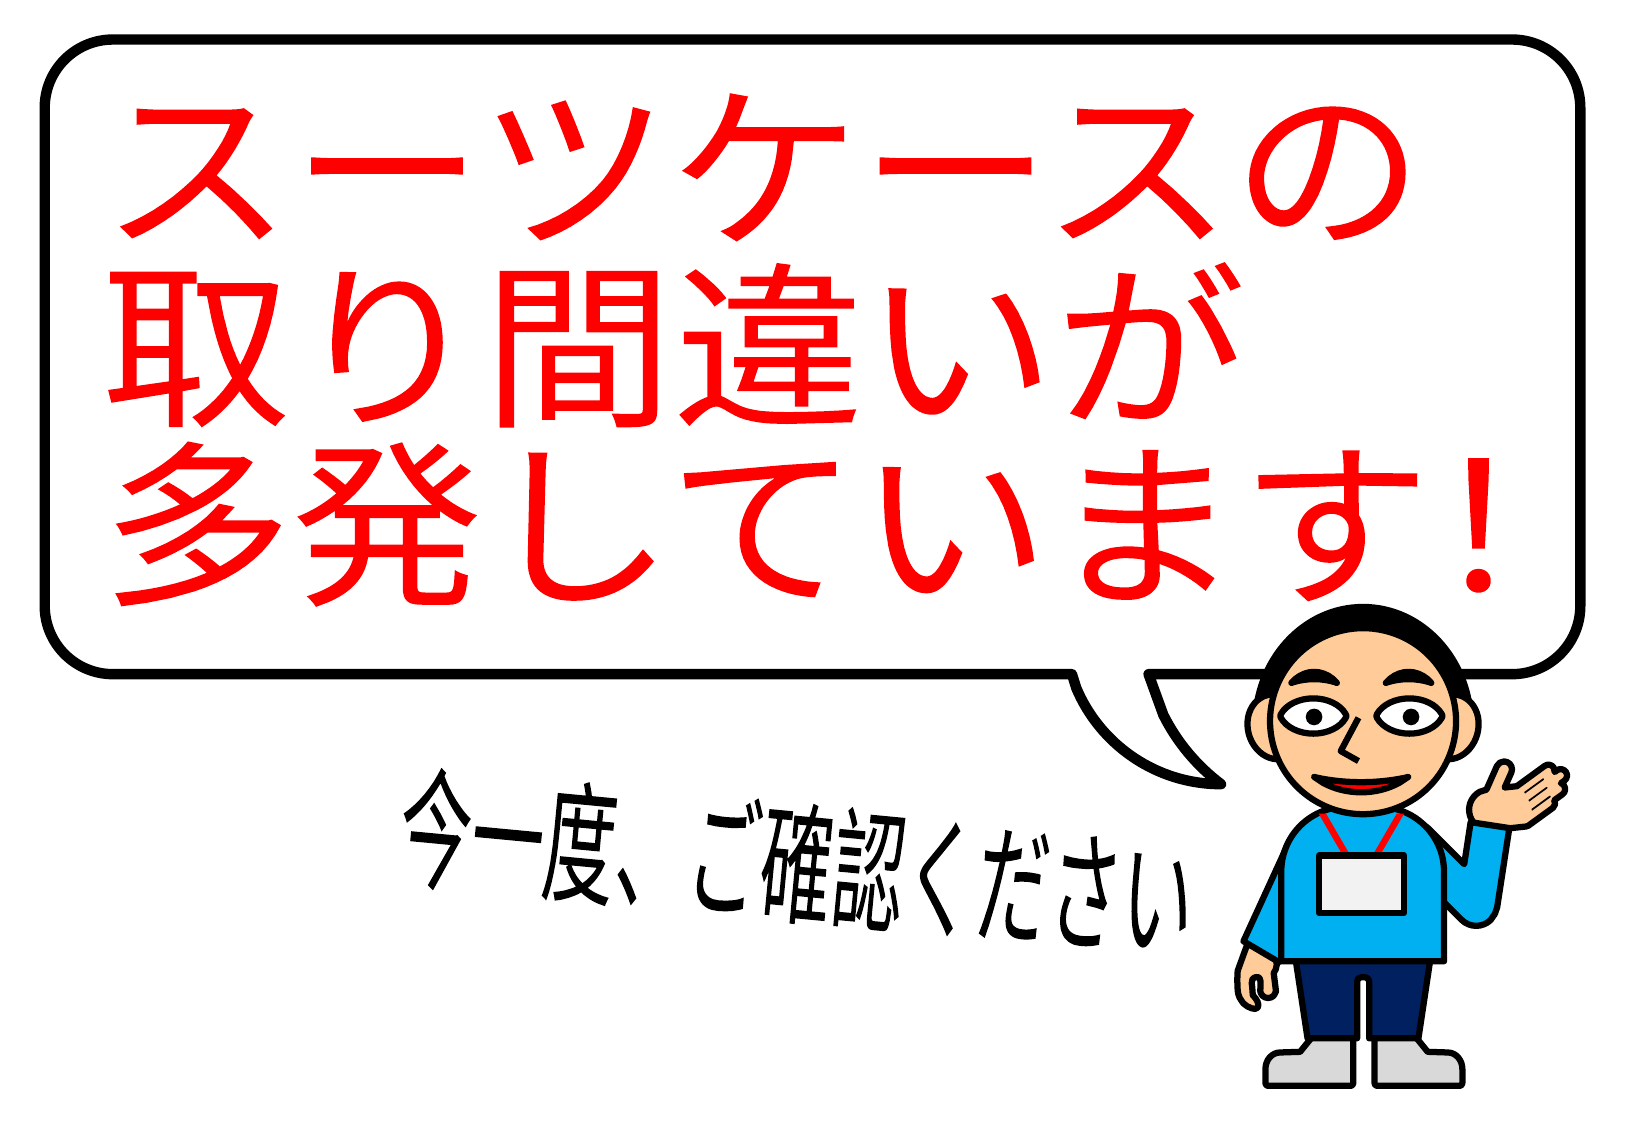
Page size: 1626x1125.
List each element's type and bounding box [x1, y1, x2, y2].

text_box [42, 37, 1583, 787]
text_box [1226, 606, 1559, 1086]
